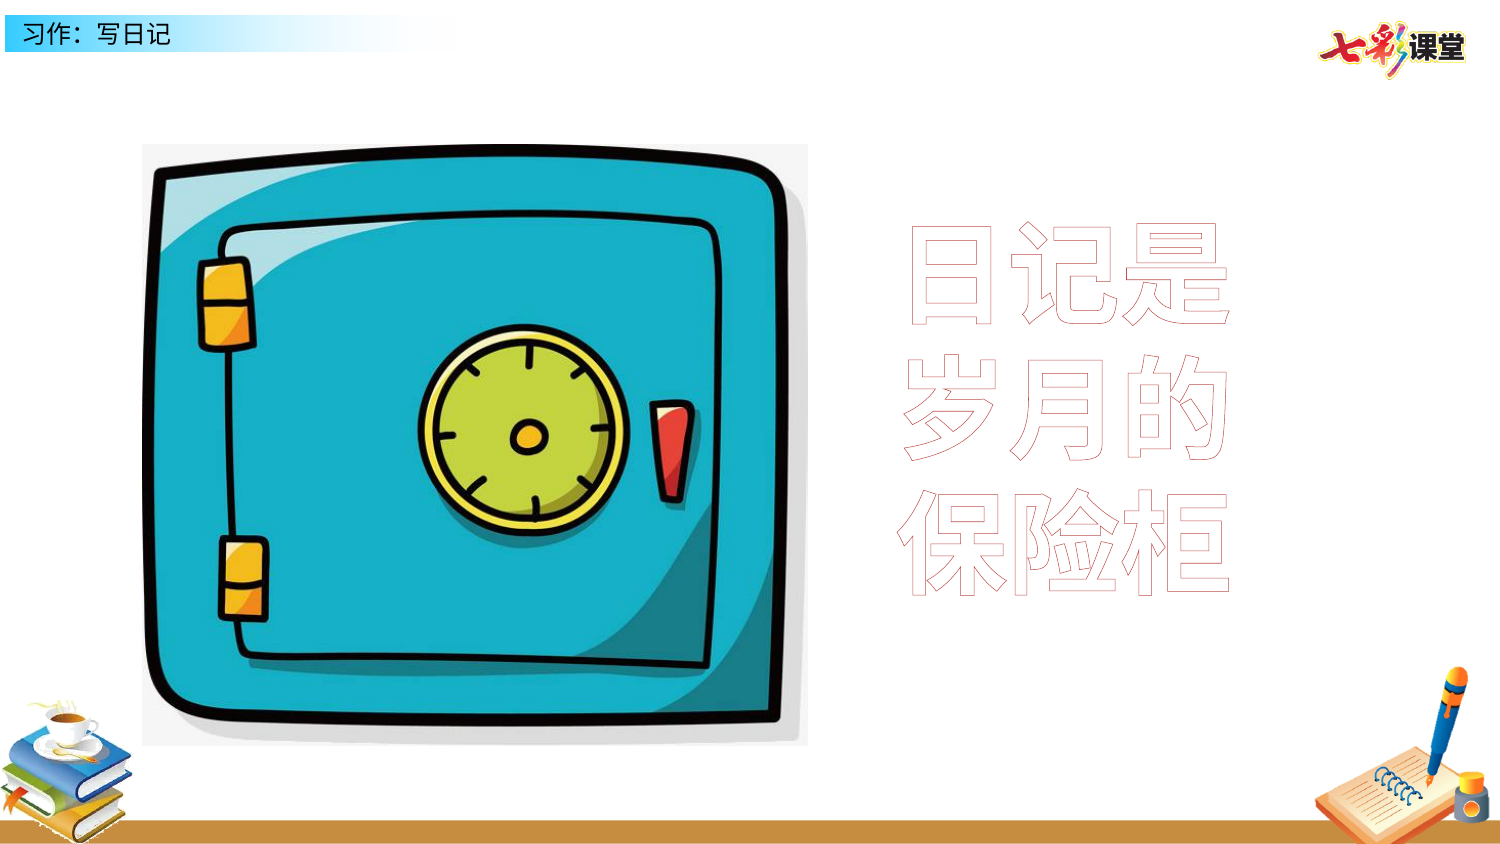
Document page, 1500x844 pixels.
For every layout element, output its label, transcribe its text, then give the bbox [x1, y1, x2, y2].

picture [0, 143, 808, 844]
text_box 日记是岁月的保险柜 [883, 197, 1263, 614]
picture [1316, 20, 1468, 80]
picture [1303, 652, 1500, 844]
